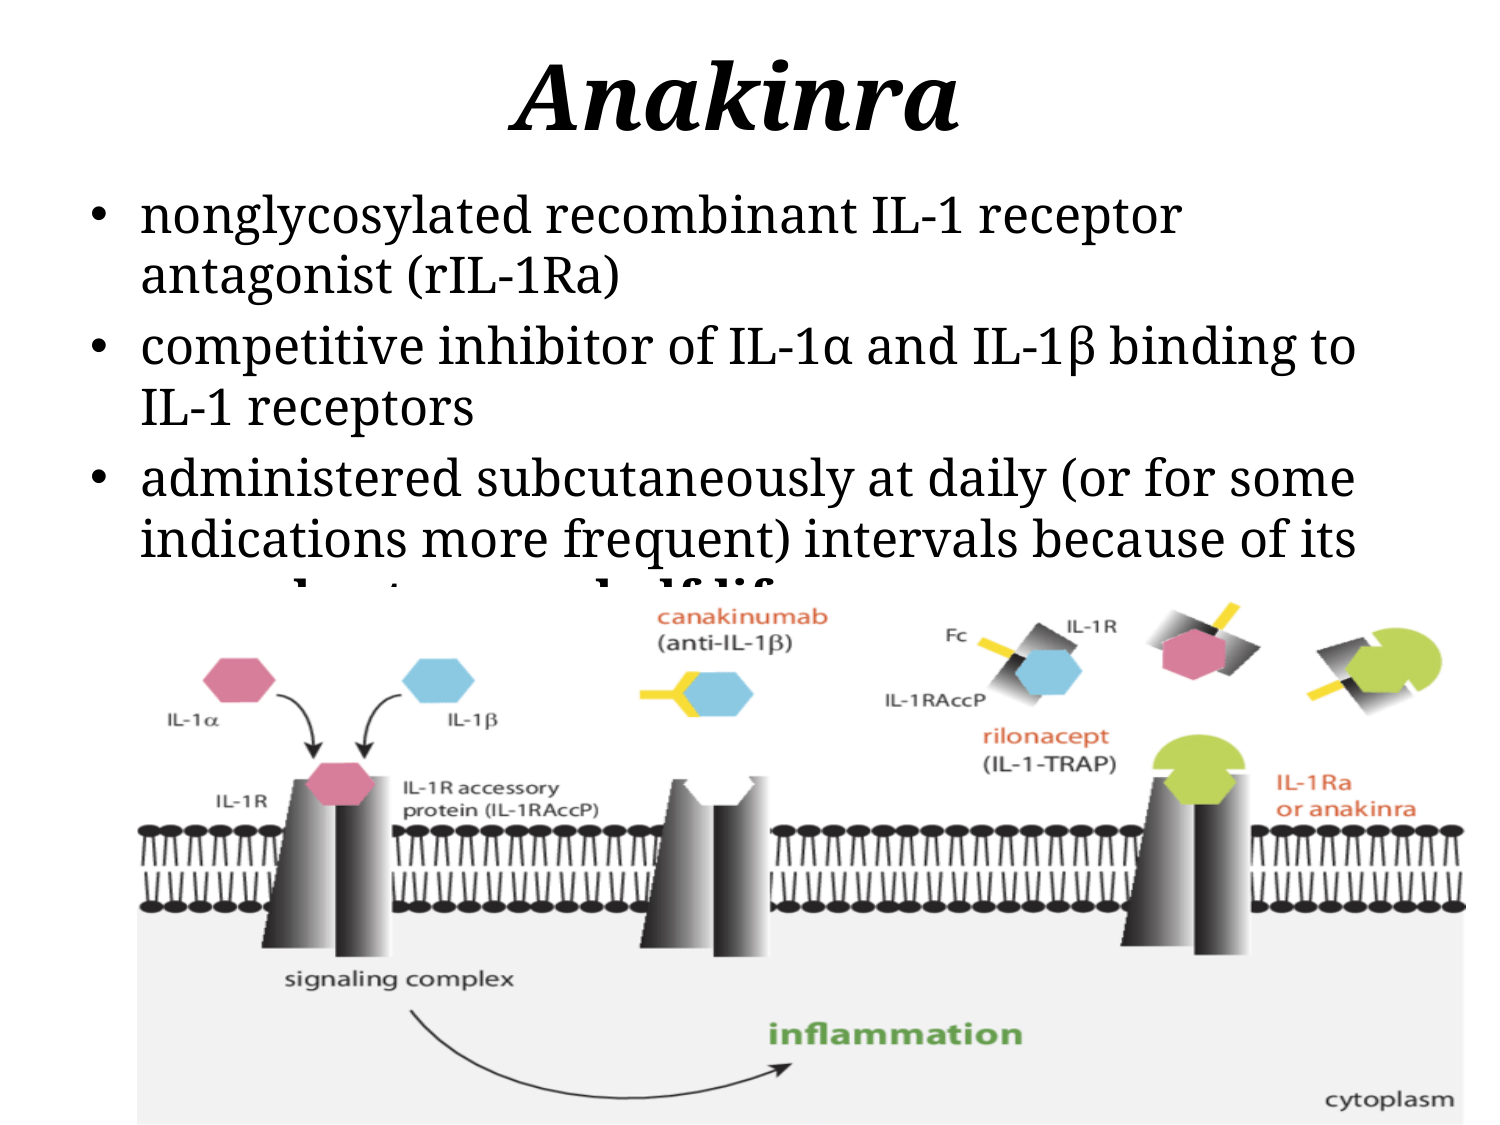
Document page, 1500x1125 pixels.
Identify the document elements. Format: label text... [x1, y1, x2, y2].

title Anakinra [62, 0, 1413, 188]
list nonglycosylated recombinant IL-1 receptor antagonist (rIL-1Ra) competitive inhibitor of IL-1α and IL-1β binding to IL-1 receptors administered subcutaneously at daily (or for some indications more frequent) intervals because of its very short serum half-life [75, 174, 1425, 638]
picture [137, 587, 1466, 1125]
